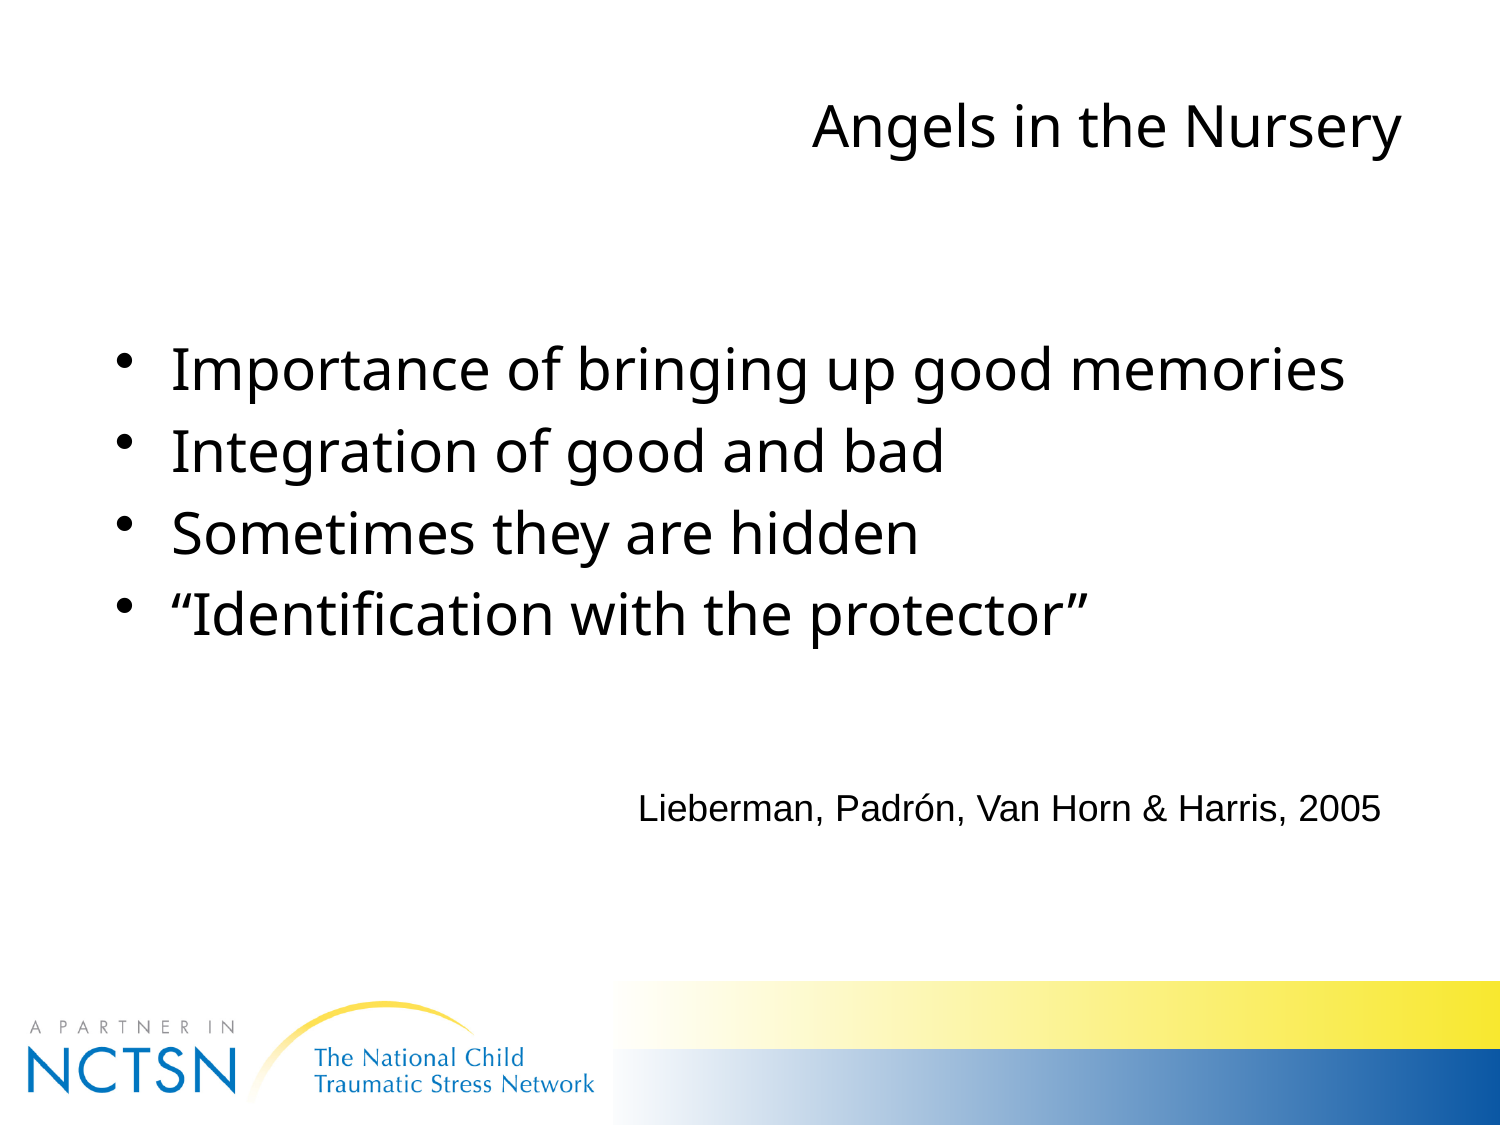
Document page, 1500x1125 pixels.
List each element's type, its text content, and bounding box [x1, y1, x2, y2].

title Angels in the Nursery [75, 62, 1418, 235]
text_box Lieberman, Padrón, Van Horn & Harris, 2005 [623, 776, 1397, 837]
list Importance of bringing up good memories Integration of good and bad Sometimes they are hidden “Identification with the protector” [99, 324, 1443, 838]
picture [0, 981, 613, 1125]
